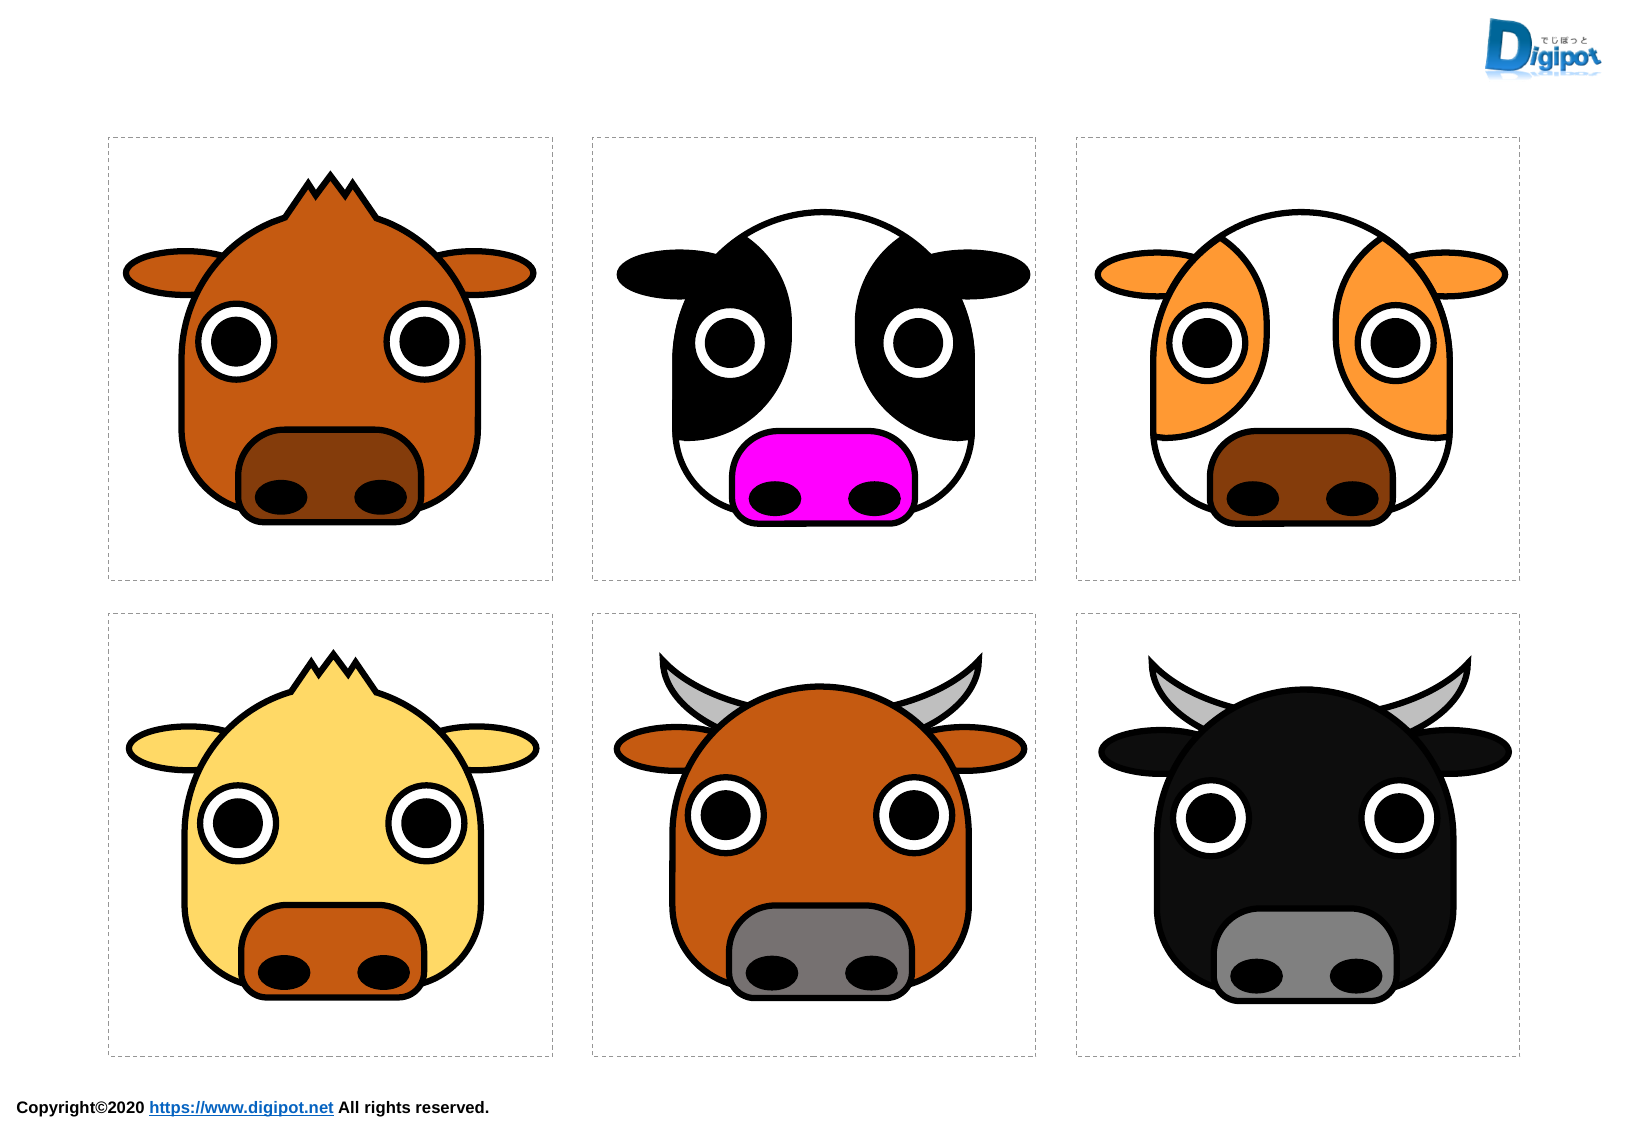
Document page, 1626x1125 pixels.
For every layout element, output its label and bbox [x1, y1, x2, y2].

text_box [125, 175, 534, 523]
text_box [128, 654, 537, 998]
text_box [1097, 212, 1506, 524]
text_box [619, 212, 1028, 524]
text_box [1101, 663, 1509, 1002]
text_box [616, 660, 1025, 999]
picture [1485, 18, 1602, 82]
